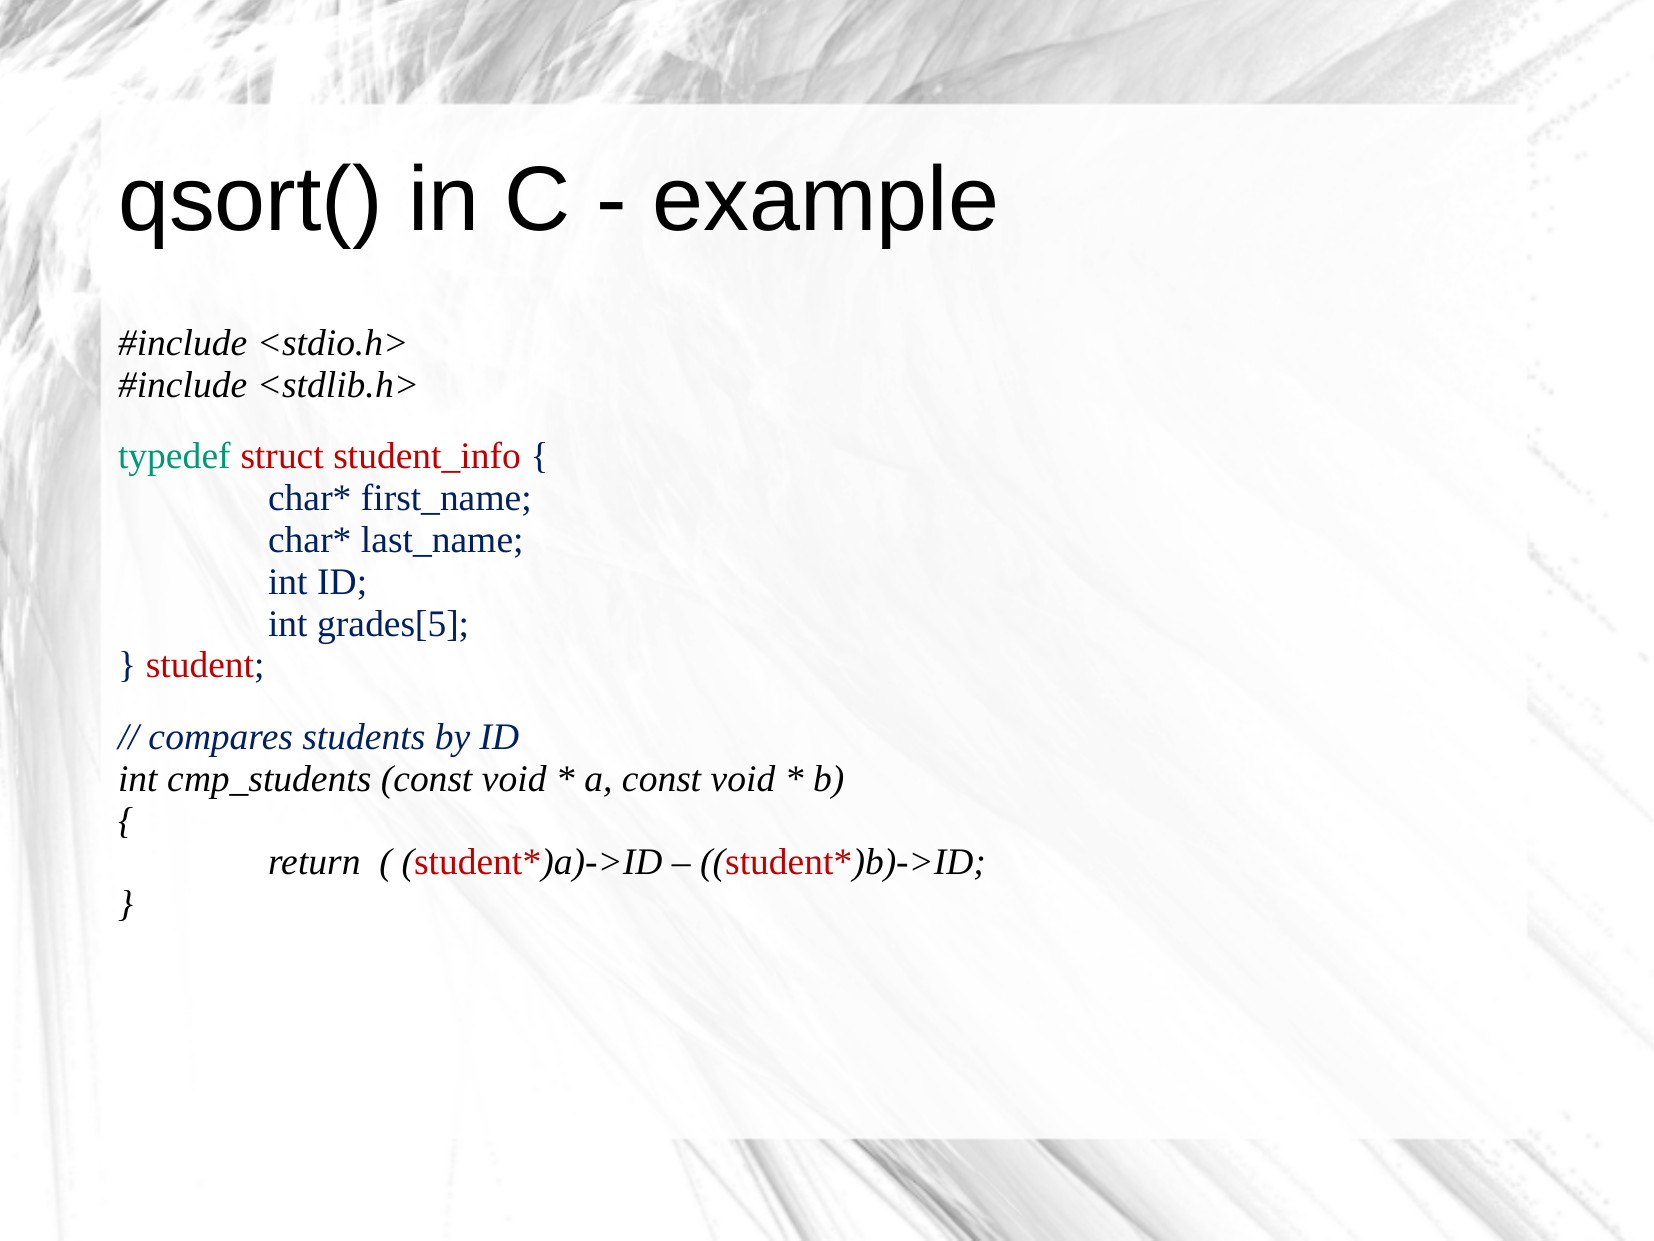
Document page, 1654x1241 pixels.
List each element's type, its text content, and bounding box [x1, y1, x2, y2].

title qsort() in C - example [118, 112, 1506, 281]
list #include <stdio.h> #include <stdlib.h> typedef struct student_info { char* first_name; char* last_name; int ID; int grades[5]; } student; // compares students by ID int cmp_students (const void * a, const void * b) { return ( (student*)a)->ID – ((student*)b)->ID; } [118, 319, 1571, 1109]
picture [0, 0, 1654, 1241]
